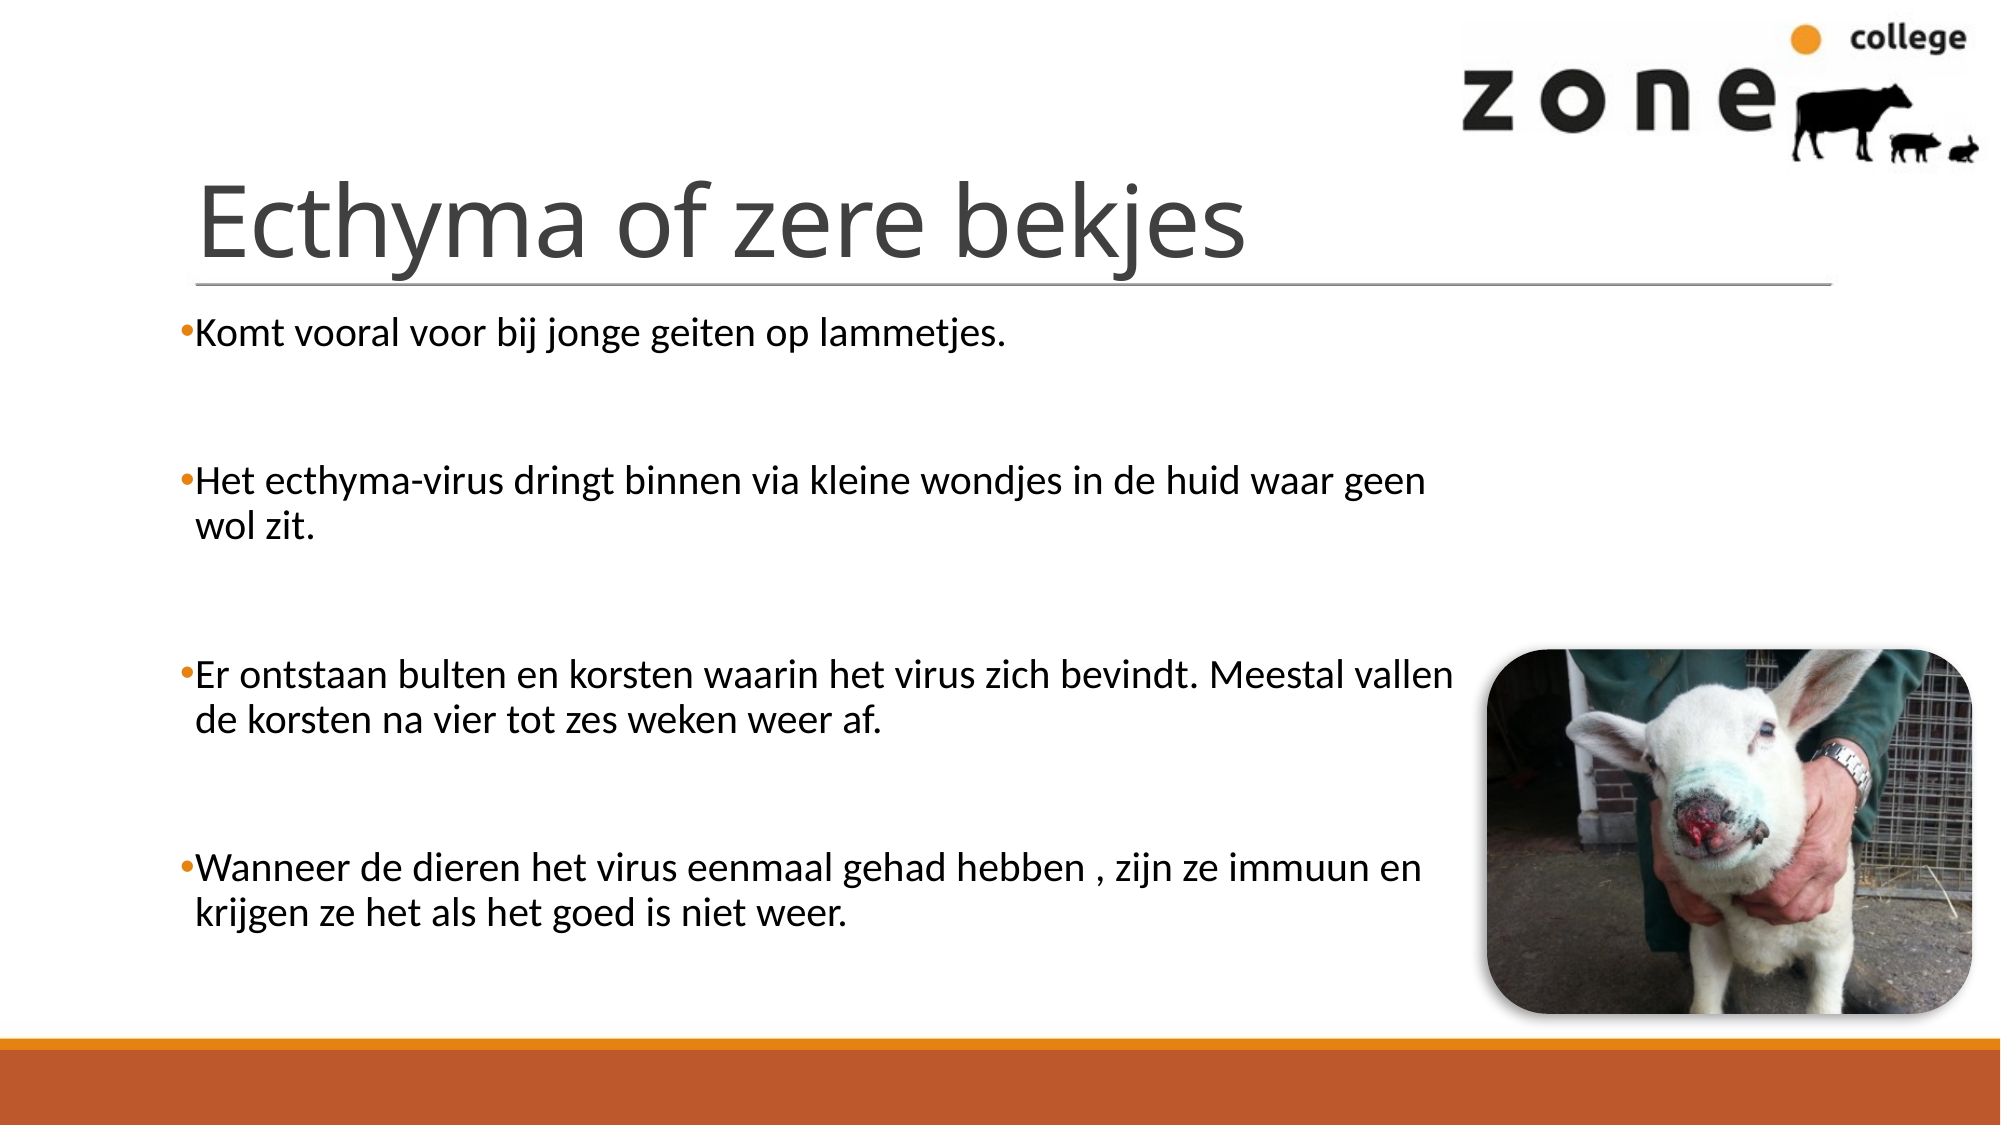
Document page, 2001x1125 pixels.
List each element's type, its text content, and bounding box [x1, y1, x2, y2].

title Ecthyma of zere bekjes [180, 47, 1830, 285]
picture [0, 0, 2001, 1125]
list Komt vooral voor bij jonge geiten op lammetjes. Het ecthyma-virus dringt binnen via kleine wondjes in de huid waar geen wol zit. Er ontstaan bulten en korsten waarin het virus zich bevindt. Meestal vallen de korsten na vier tot zes weken weer af. Wanneer de dieren het virus eenmaal gehad hebben , zijn ze immuun en krijgen ze het als het goed is niet weer. [180, 302, 1488, 963]
